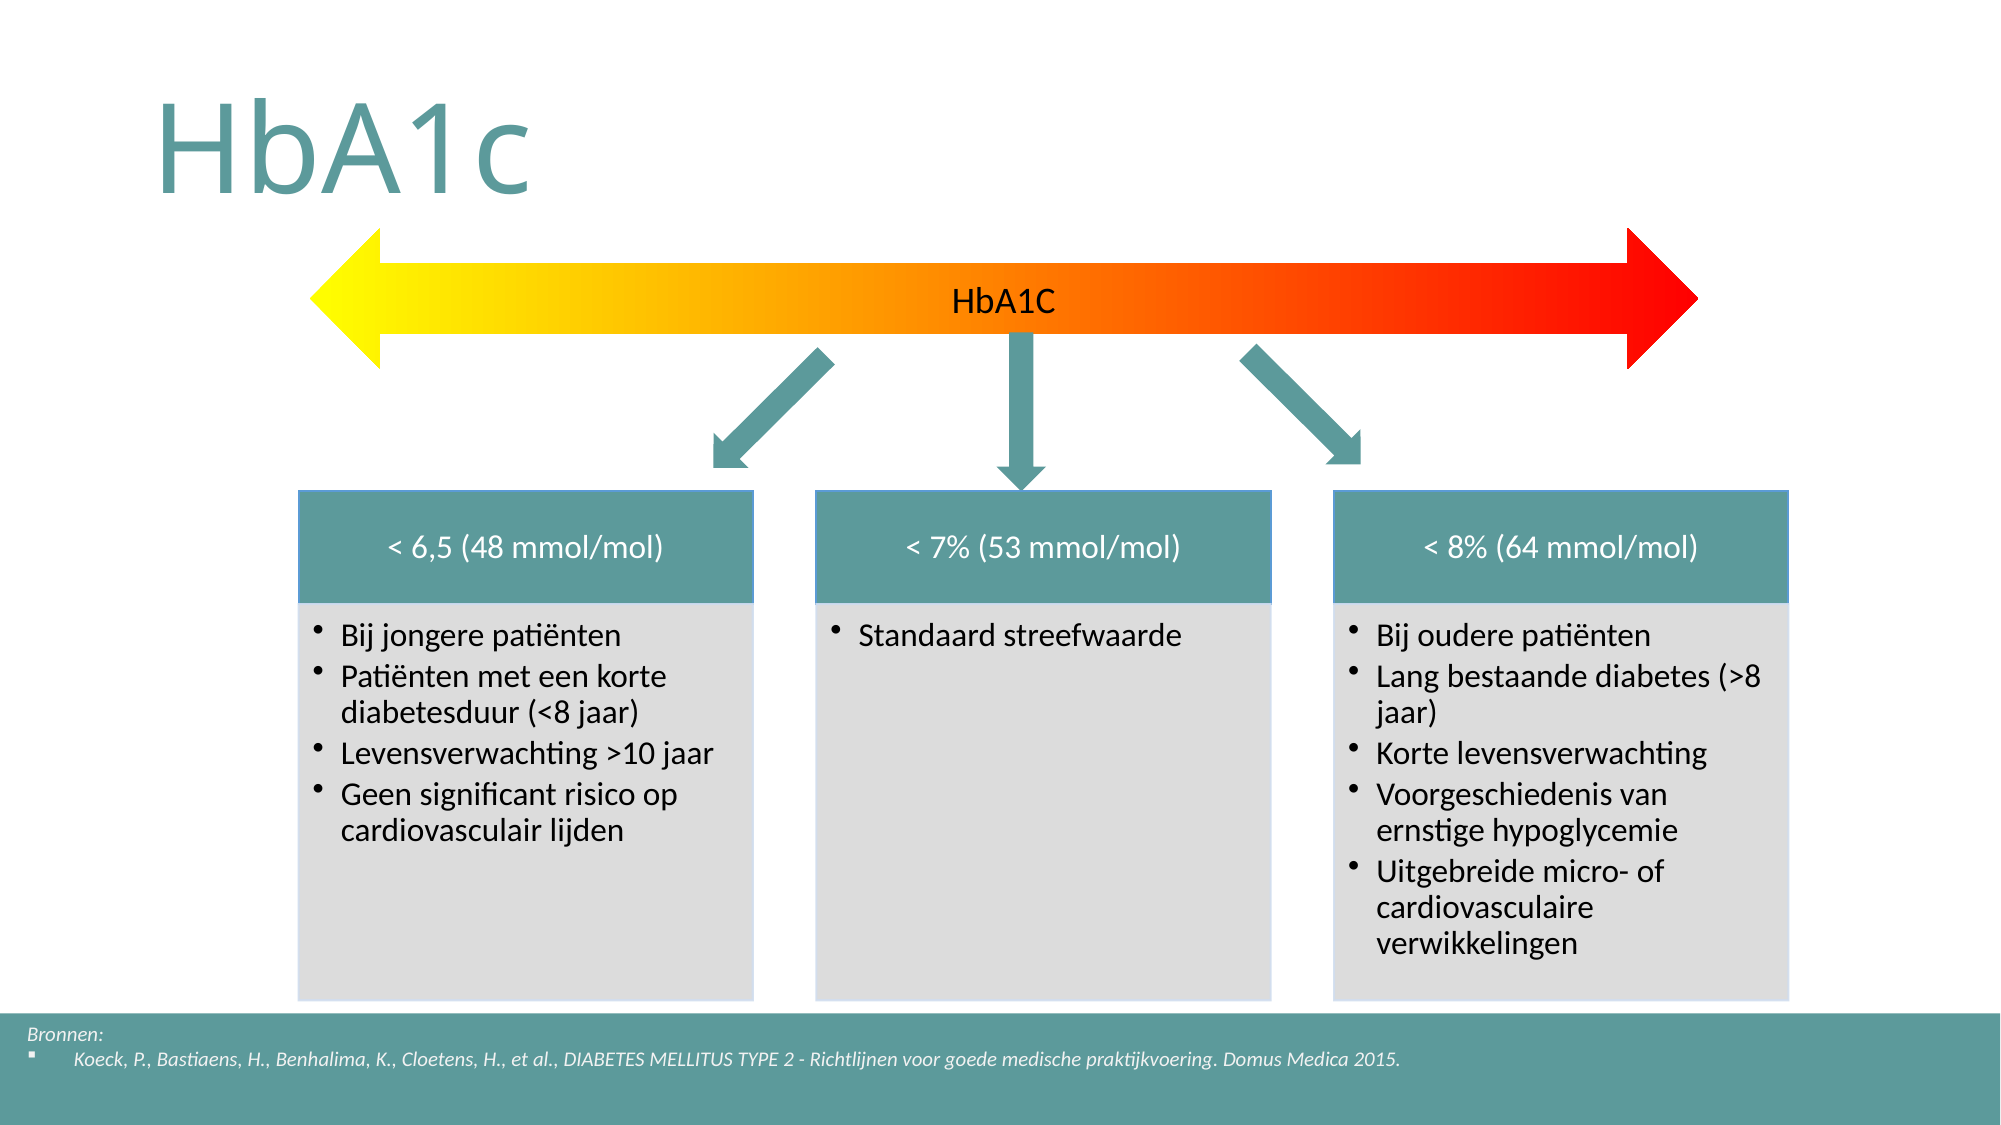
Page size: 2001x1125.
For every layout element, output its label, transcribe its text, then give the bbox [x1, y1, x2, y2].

text_box [1239, 343, 1361, 465]
title HbA1c [136, 22, 1862, 229]
text_box Bronnen: Koeck, P., Bastiaens, H., Benhalima, K., Cloetens, H., et al., DIABETES MELLITUS TYPE 2 - Richtlijnen voor goede medische praktijkvoering. Domus Medica 2015. [12, 1012, 2000, 1078]
text_box [713, 347, 835, 468]
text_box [298, 489, 1789, 1002]
text_box HbA1C [308, 225, 1700, 372]
text_box [996, 332, 1047, 489]
